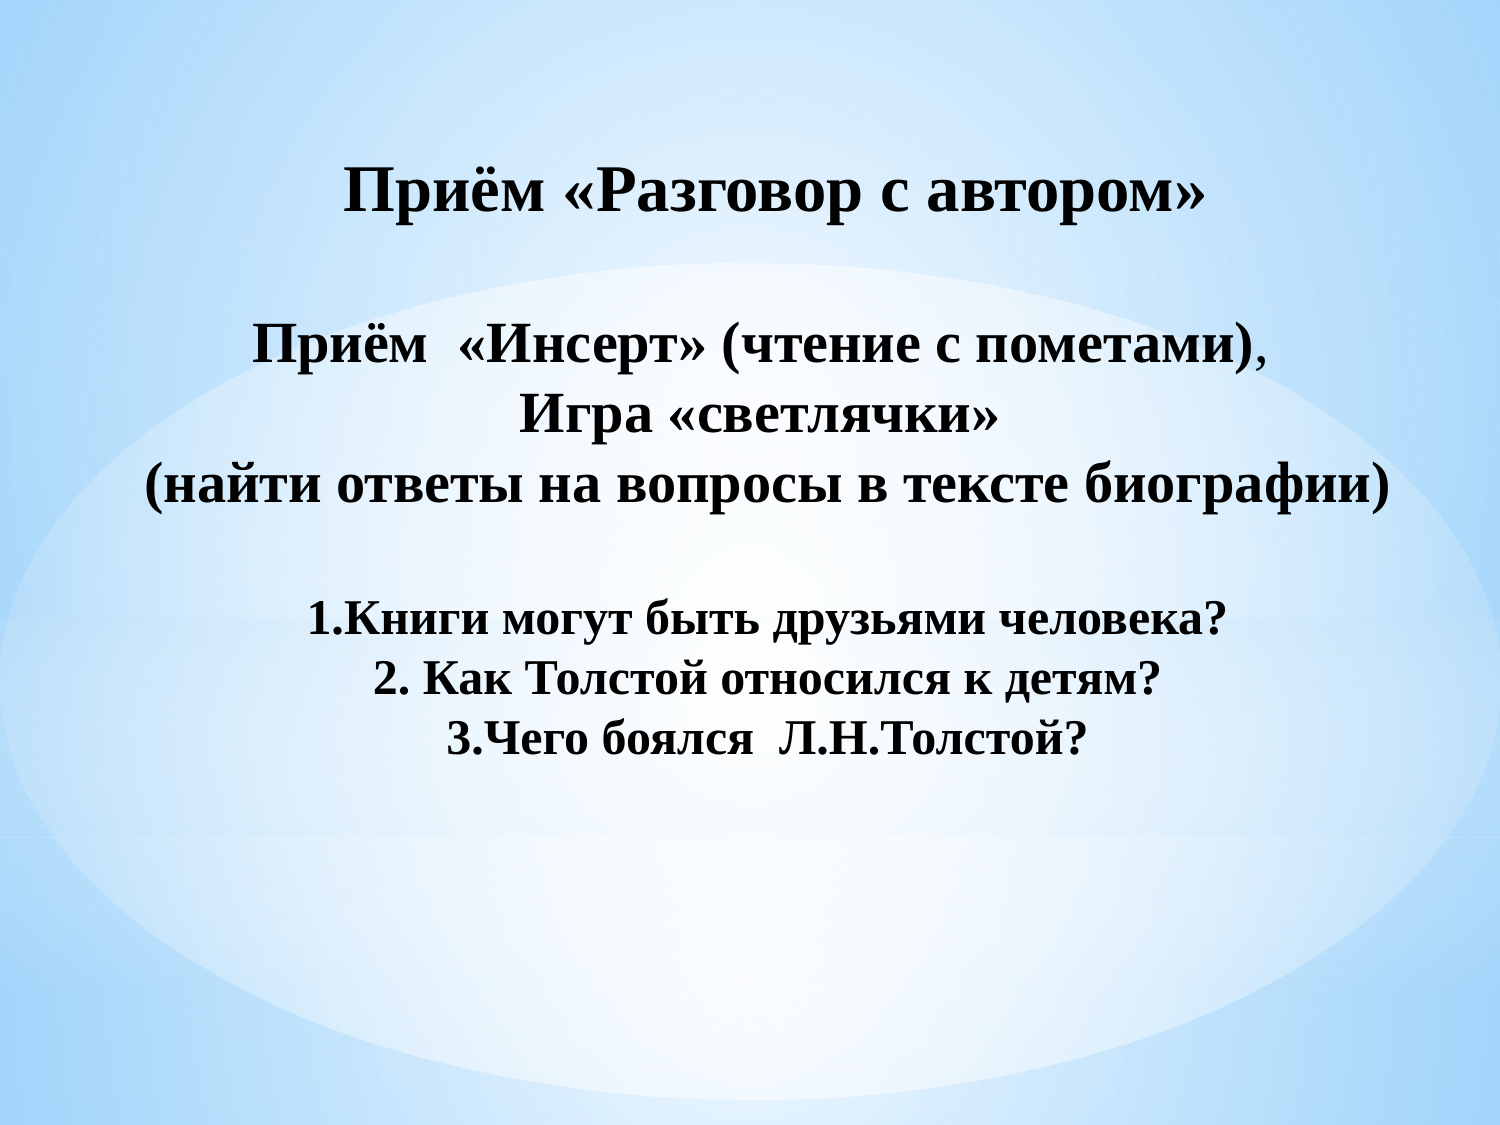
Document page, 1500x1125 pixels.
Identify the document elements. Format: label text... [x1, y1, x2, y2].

text_box Приём «Разговор с автором» Приём «Инсерт» (чтение с пометами), Игра «светлячки» (найти ответы на вопросы в тексте биографии) 1.Книги могут быть друзьями человека? 2. Как Толстой относился к детям? 3.Чего боялся Л.Н.Толстой? [100, 137, 1435, 832]
